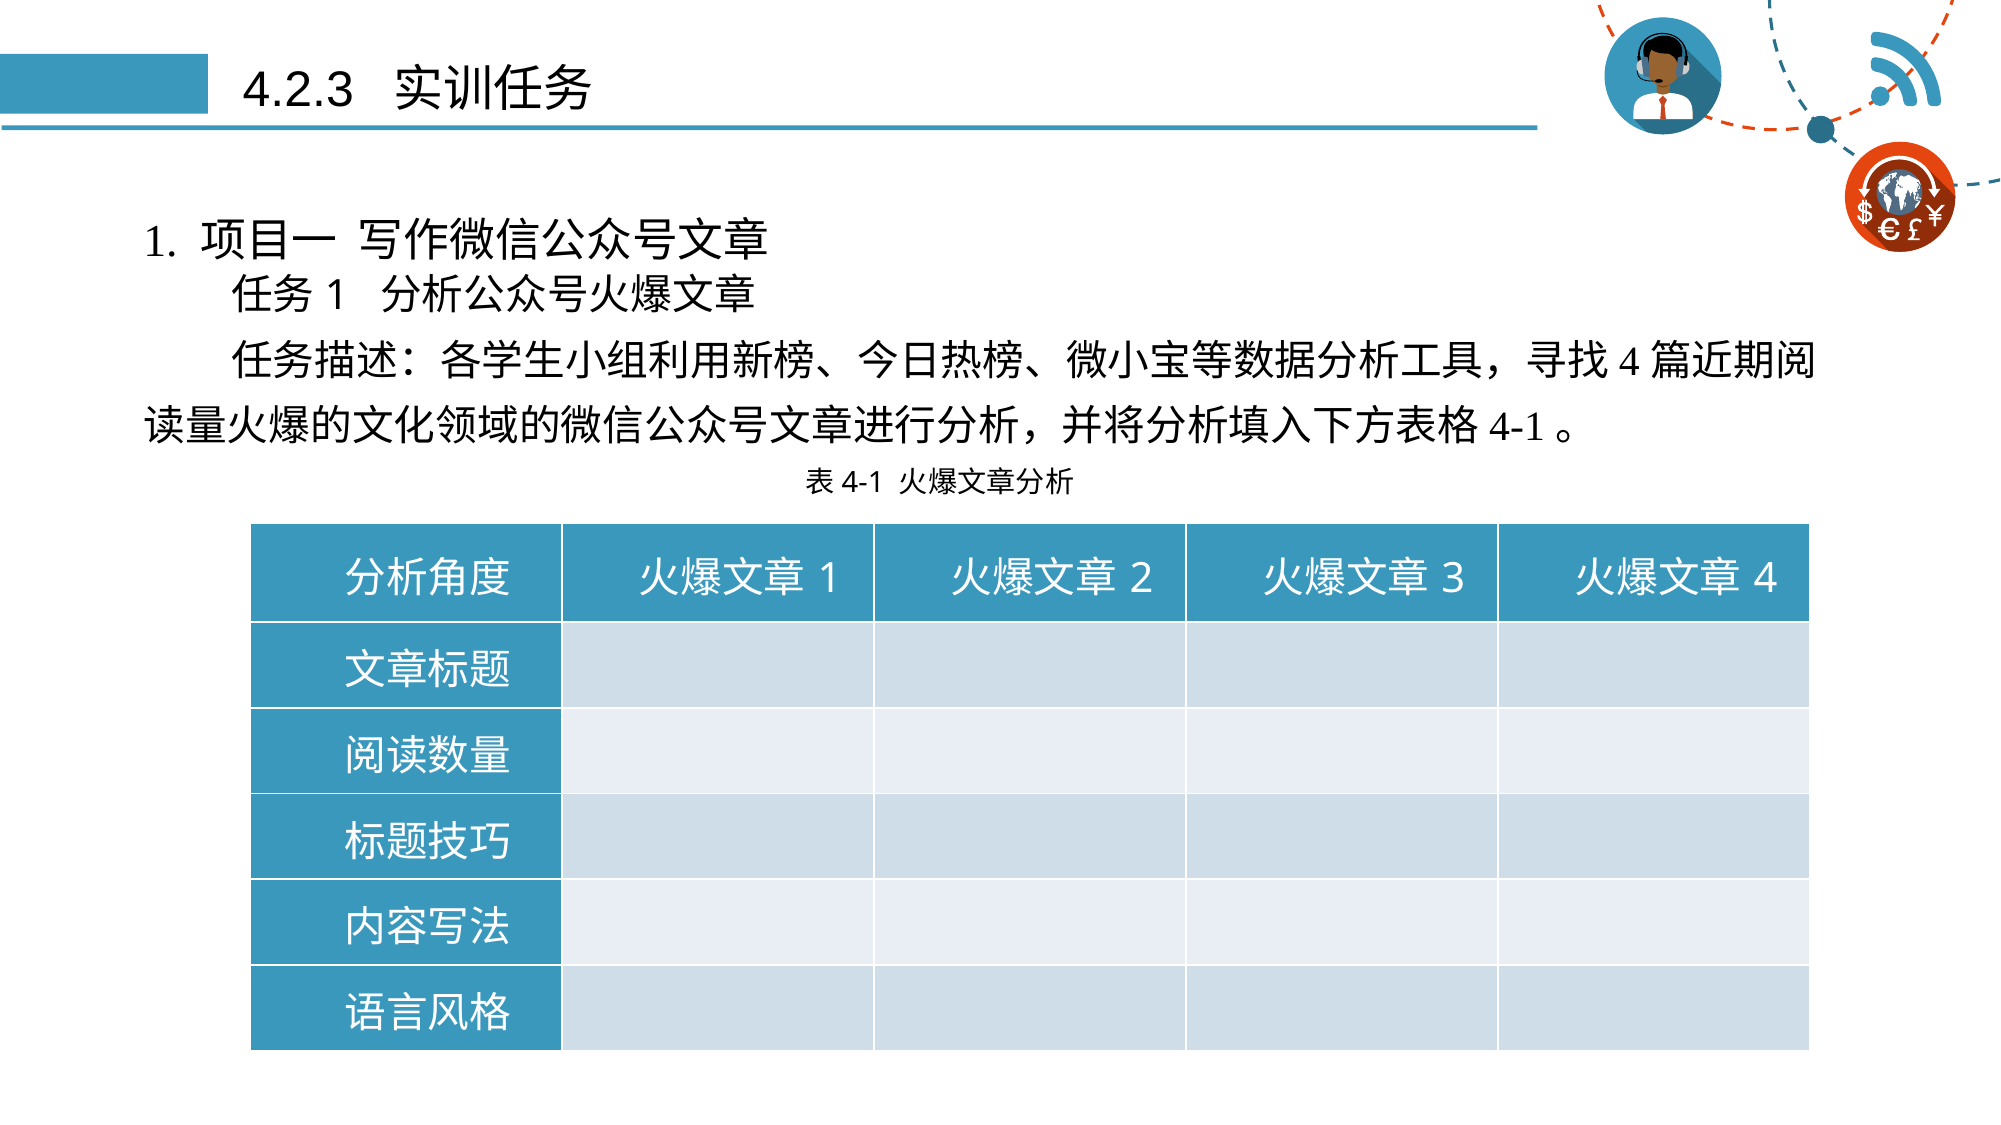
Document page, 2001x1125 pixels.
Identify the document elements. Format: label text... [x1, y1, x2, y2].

table_cell [563, 623, 873, 707]
table_cell [1187, 623, 1497, 707]
title 4.2.3 实训任务 [222, 55, 1863, 127]
table_cell [875, 794, 1185, 878]
table_cell 内容写法 [251, 880, 561, 964]
table_cell [1499, 623, 1809, 707]
text_box 表4-1 火爆文章分析 [331, 456, 1505, 507]
table_header 火爆文章4 [1499, 524, 1809, 621]
table_cell [875, 880, 1185, 964]
table_cell [563, 709, 873, 793]
table_cell [563, 880, 873, 964]
table_header 分析角度 [251, 524, 561, 621]
table_cell [875, 623, 1185, 707]
table_cell [1187, 709, 1497, 793]
table_cell [1187, 880, 1497, 964]
table_header 火爆文章1 [563, 524, 873, 621]
table_cell [563, 794, 873, 878]
table_cell [875, 966, 1185, 1050]
table_cell [1499, 966, 1809, 1050]
table_cell [563, 966, 873, 1050]
table_cell 标题技巧 [251, 794, 561, 878]
table_cell [1499, 709, 1809, 793]
table_cell 语言风格 [251, 966, 561, 1050]
table_header 火爆文章3 [1187, 524, 1497, 621]
table_cell 阅读数量 [251, 709, 561, 793]
list 1. 项目一 写作微信公众号文章 任务1 分析公众号火爆文章 任务描述：各学生小组利用新榜、今日热榜、微小宝等数据分析工具，寻找4篇近期阅读量火爆的文化领域的微信公众号文章进行分析，并将分析填入下方表格4-1。 [123, 173, 1863, 1022]
table_header 火爆文章2 [875, 524, 1185, 621]
table_cell [1187, 794, 1497, 878]
table_cell [1187, 966, 1497, 1050]
table_cell 文章标题 [251, 623, 561, 707]
table_cell [1499, 880, 1809, 964]
table_cell [875, 709, 1185, 793]
table_cell [1499, 794, 1809, 878]
